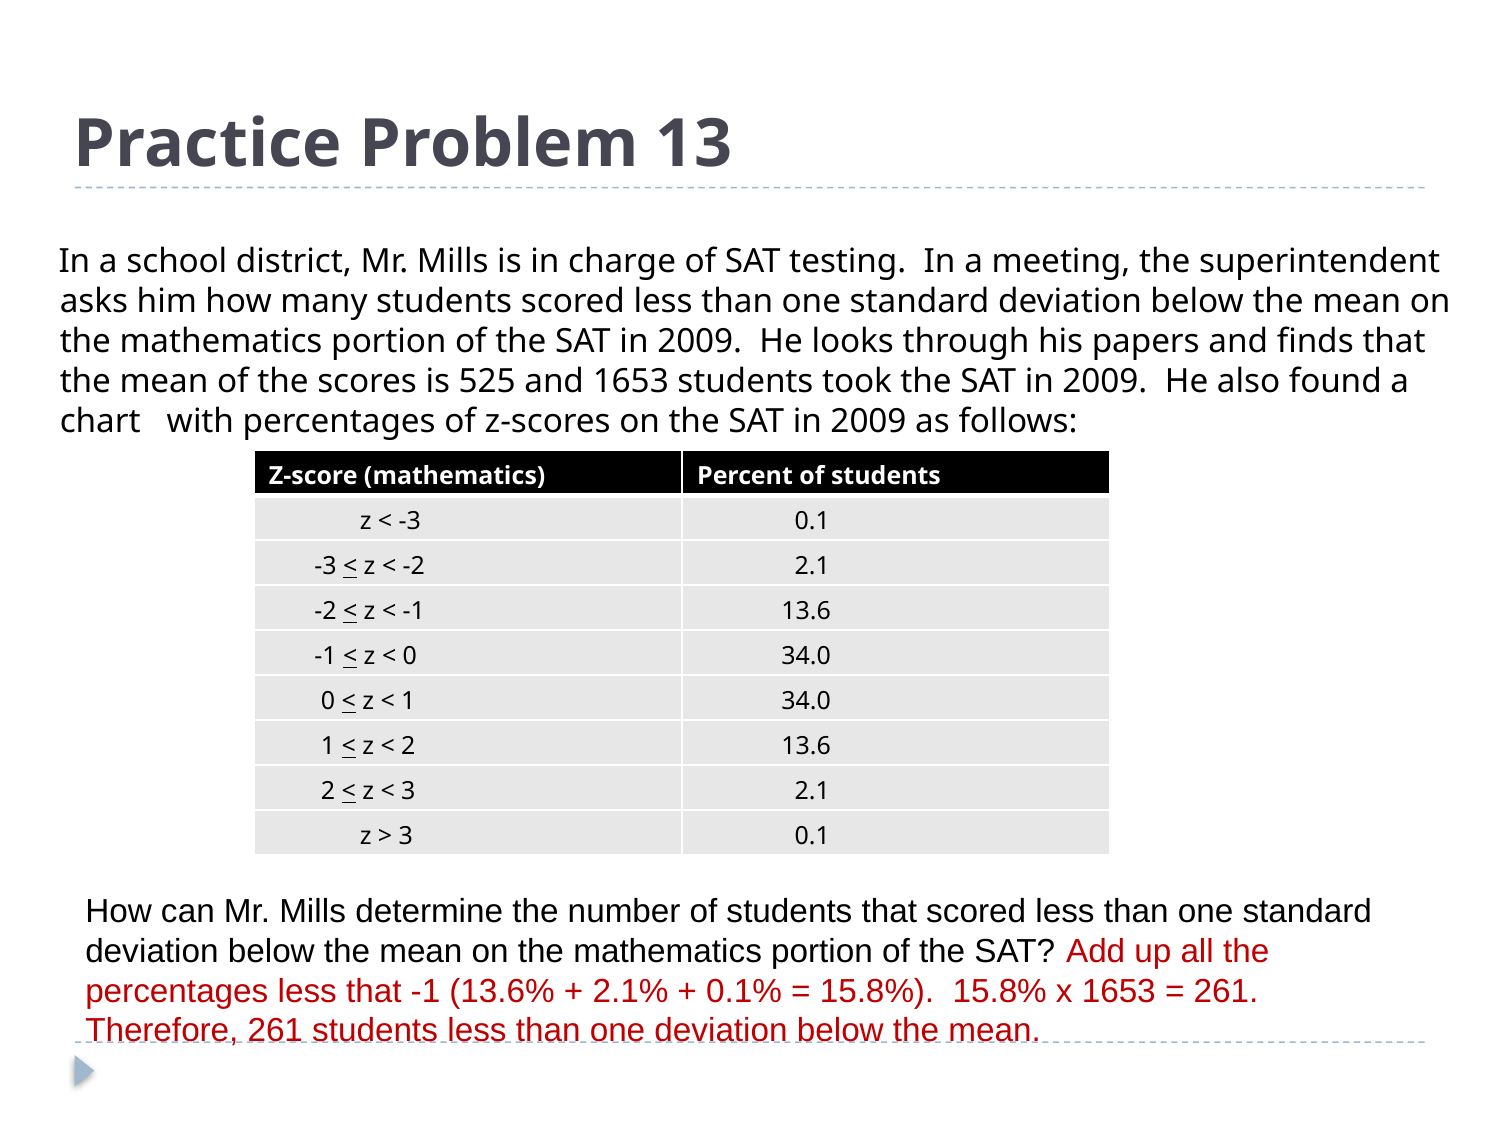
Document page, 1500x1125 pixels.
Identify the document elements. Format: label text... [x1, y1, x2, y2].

table_cell z > 3 [255, 811, 681, 854]
table_cell 0.1 [683, 498, 1109, 539]
table_cell -3 < z < -2 [255, 541, 681, 584]
table_cell 2.1 [683, 766, 1109, 809]
title Practice Problem 13 [58, 25, 1409, 188]
list In a school district, Mr. Mills is in charge of SAT testing. In a meeting, the superintendent asks him how many students scored less than one standard deviation below the mean on the mathematics portion of the SAT in 2009. He looks through his papers and finds that the mean of the scores is 525 and 1653 students took the SAT in 2009. He also found a chart with percentages of z-scores on the SAT in 2009 as follows: [0, 231, 1500, 900]
table_header Z-score (mathematics) [255, 451, 681, 493]
table_header Percent of students [683, 451, 1109, 493]
table_cell -2 < z < -1 [255, 586, 681, 629]
table_cell 0.1 [683, 811, 1109, 854]
table_cell 13.6 [683, 721, 1109, 764]
table_cell -1 < z < 0 [255, 631, 681, 674]
table_cell 2.1 [683, 541, 1109, 584]
text_box How can Mr. Mills determine the number of students that scored less than one standard deviation below the mean on the mathematics portion of the SAT? Add up all the percentages less that -1 (13.6% + 2.1% + 0.1% = 15.8%). 15.8% x 1653 = 261. Therefore, 261 students less than one deviation below the mean. [70, 881, 1442, 1096]
table_cell 34.0 [683, 631, 1109, 674]
table_cell 13.6 [683, 586, 1109, 629]
table_cell 34.0 [683, 676, 1109, 719]
table_cell 1 < z < 2 [255, 721, 681, 764]
table_cell 2 < z < 3 [255, 766, 681, 809]
table_cell z < -3 [255, 498, 681, 539]
table_cell 0 < z < 1 [255, 676, 681, 719]
